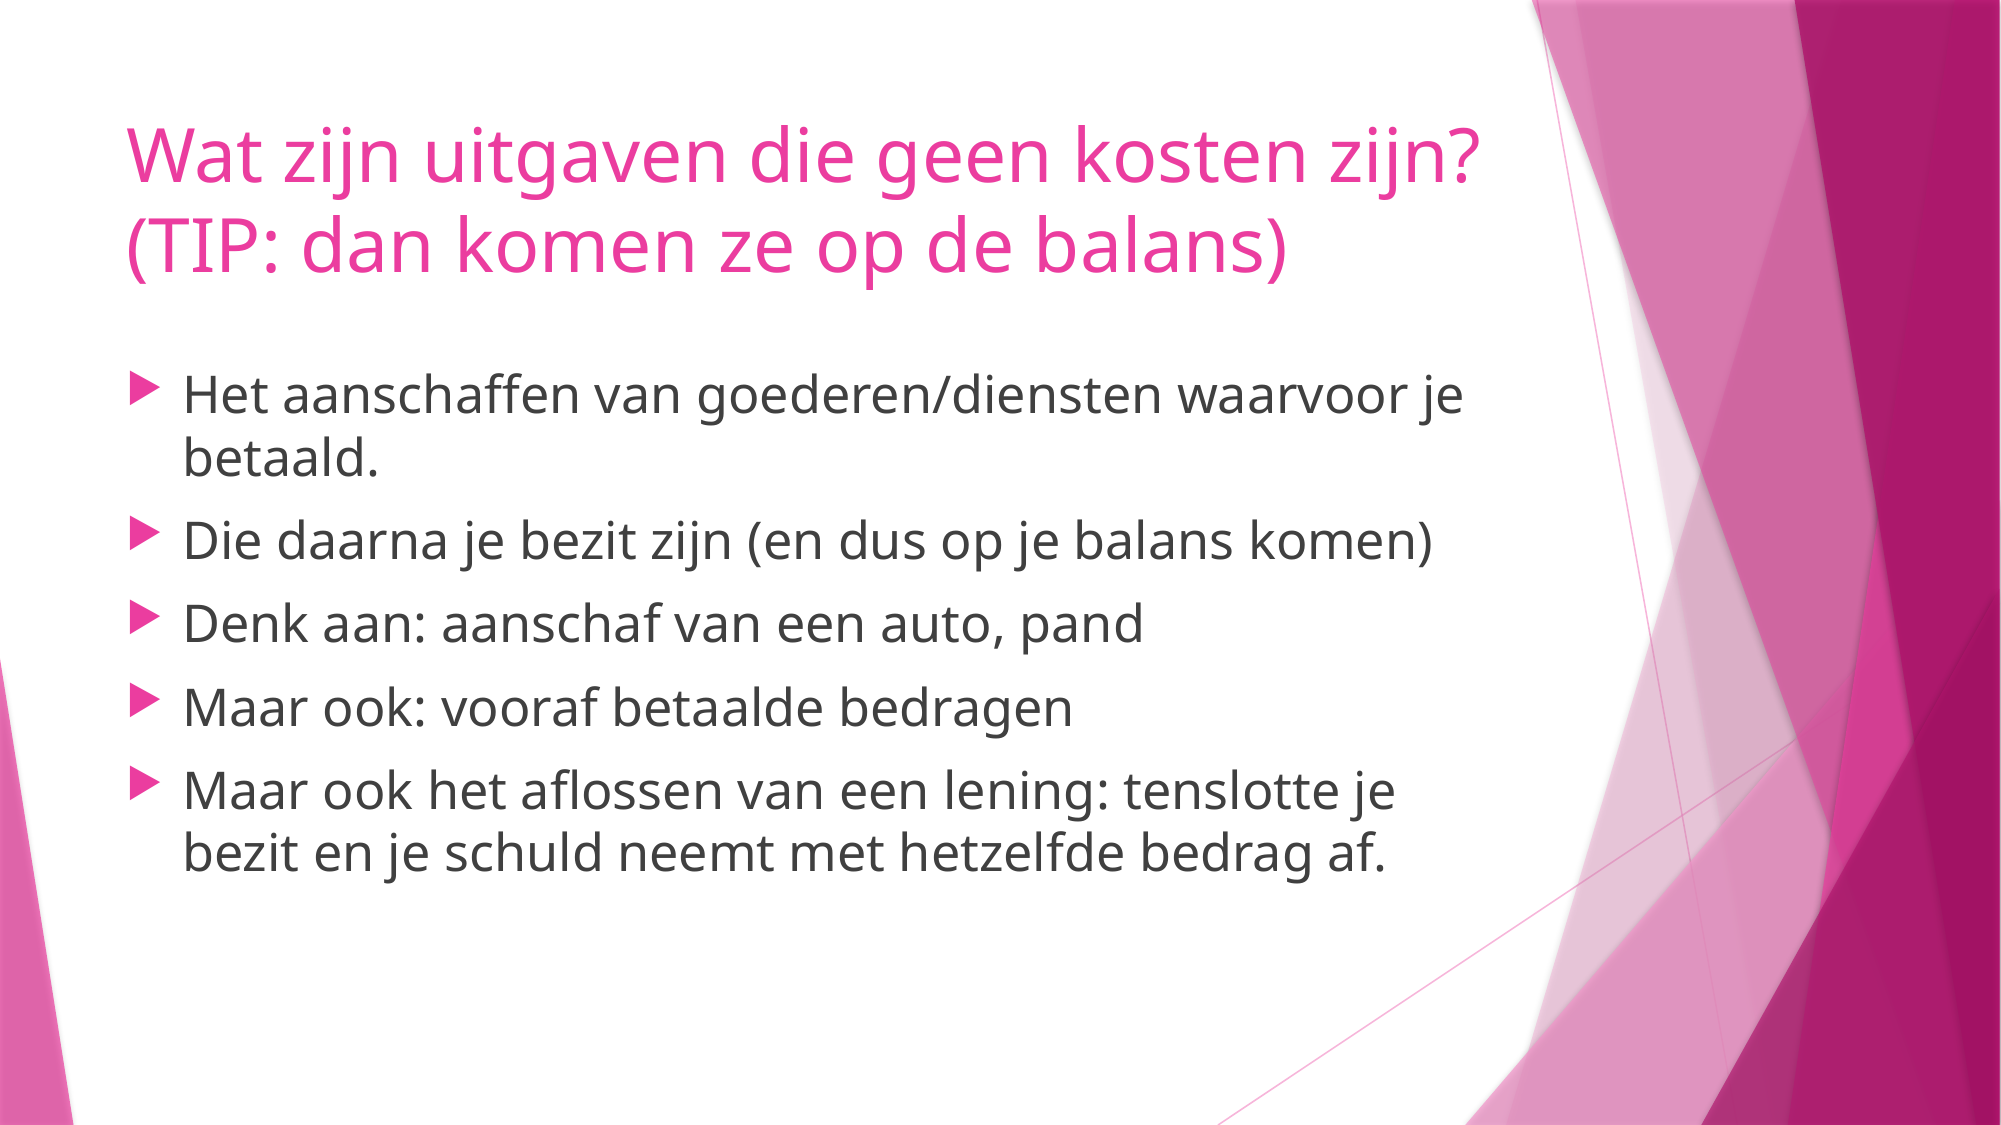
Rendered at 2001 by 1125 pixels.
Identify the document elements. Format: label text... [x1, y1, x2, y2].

list Het aanschaffen van goederen/diensten waarvoor je betaald. Die daarna je bezit zijn (en dus op je balans komen) Denk aan: aanschaf van een auto, pand Maar ook: vooraf betaalde bedragen Maar ook het aflossen van een lening: tenslotte je bezit en je schuld neemt met hetzelfde bedrag af. [111, 354, 1522, 992]
title Wat zijn uitgaven die geen kosten zijn? (TIP: dan komen ze op de balans) [111, 99, 1522, 317]
